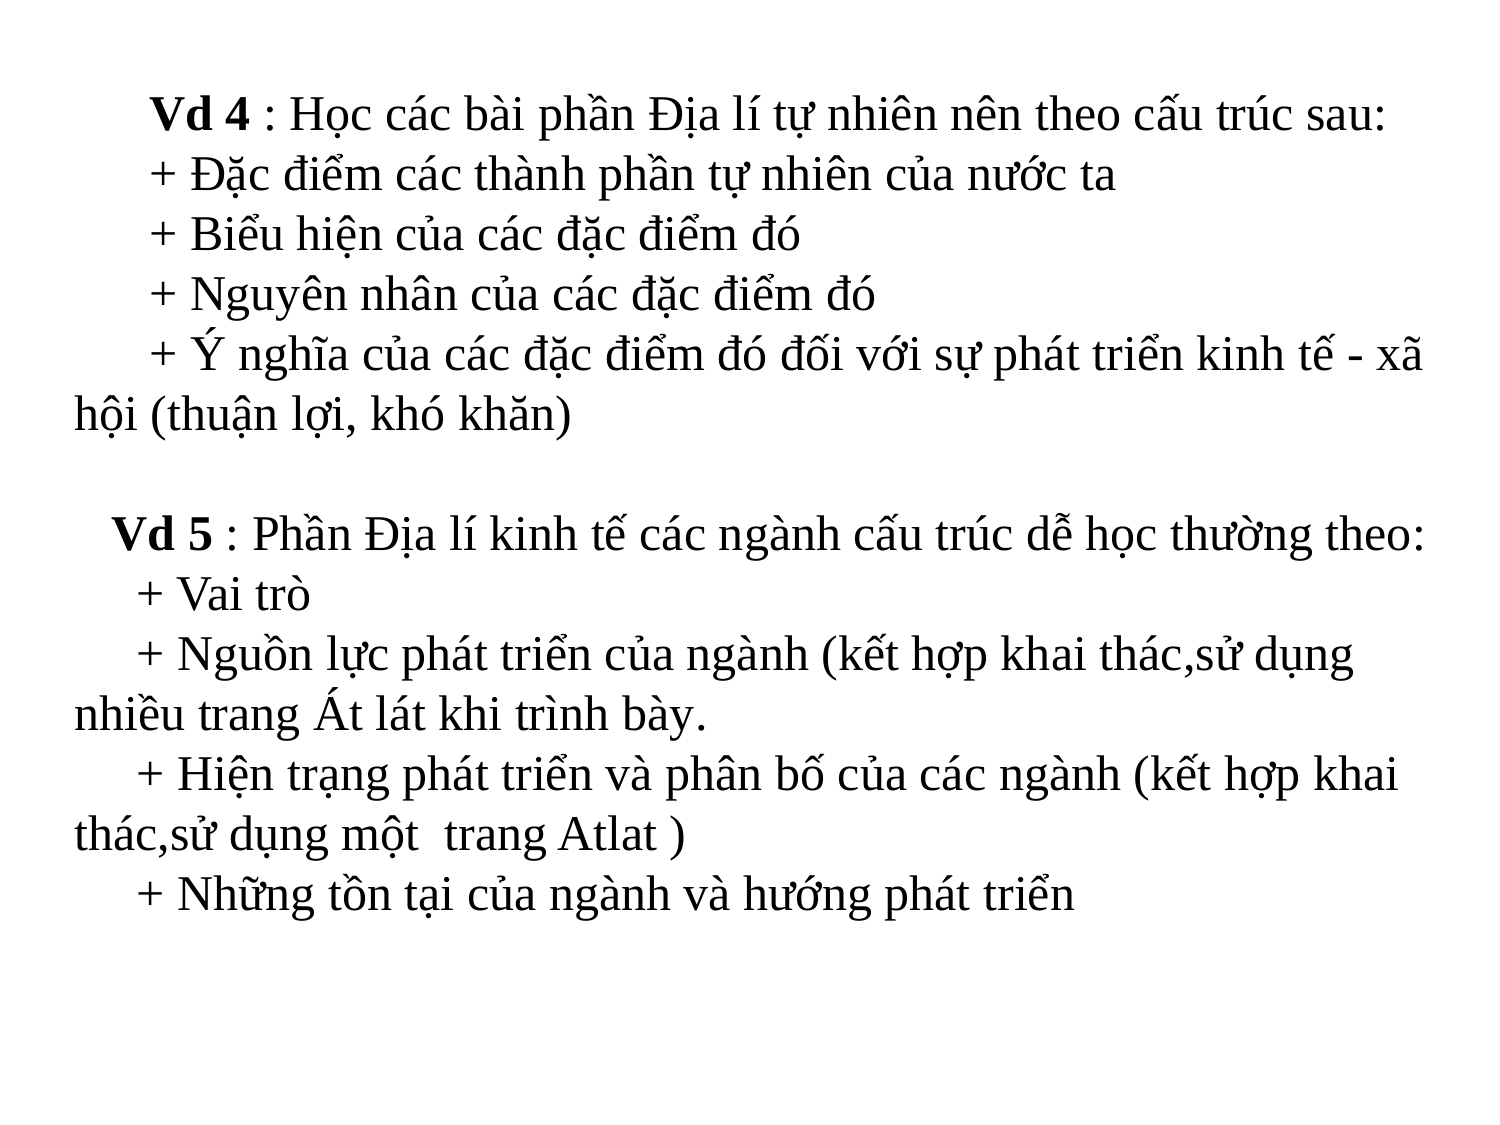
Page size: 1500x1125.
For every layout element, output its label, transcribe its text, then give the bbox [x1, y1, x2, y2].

text_box Vd 4 : Học các bài phần Địa lí tự nhiên nên theo cấu trúc sau: + Đặc điểm các thành phần tự nhiên của nước ta + Biểu hiện của các đặc điểm đó + Nguyên nhân của các đặc điểm đó + Ý nghĩa của các đặc điểm đó đối với sự phát triển kinh tế - xã hội (thuận lợi, khó khăn) Vd 5 : Phần Địa lí kinh tế các ngành cấu trúc dễ học thường theo: + Vai trò + Nguồn lực phát triển của ngành (kết hợp khai thác,sử dụng nhiều trang Át lát khi trình bày. + Hiện trạng phát triển và phân bố của các ngành (kết hợp khai thác,sử dụng một trang Atlat ) + Những tồn tại của ngành và hướng phát triển [59, 73, 1450, 929]
